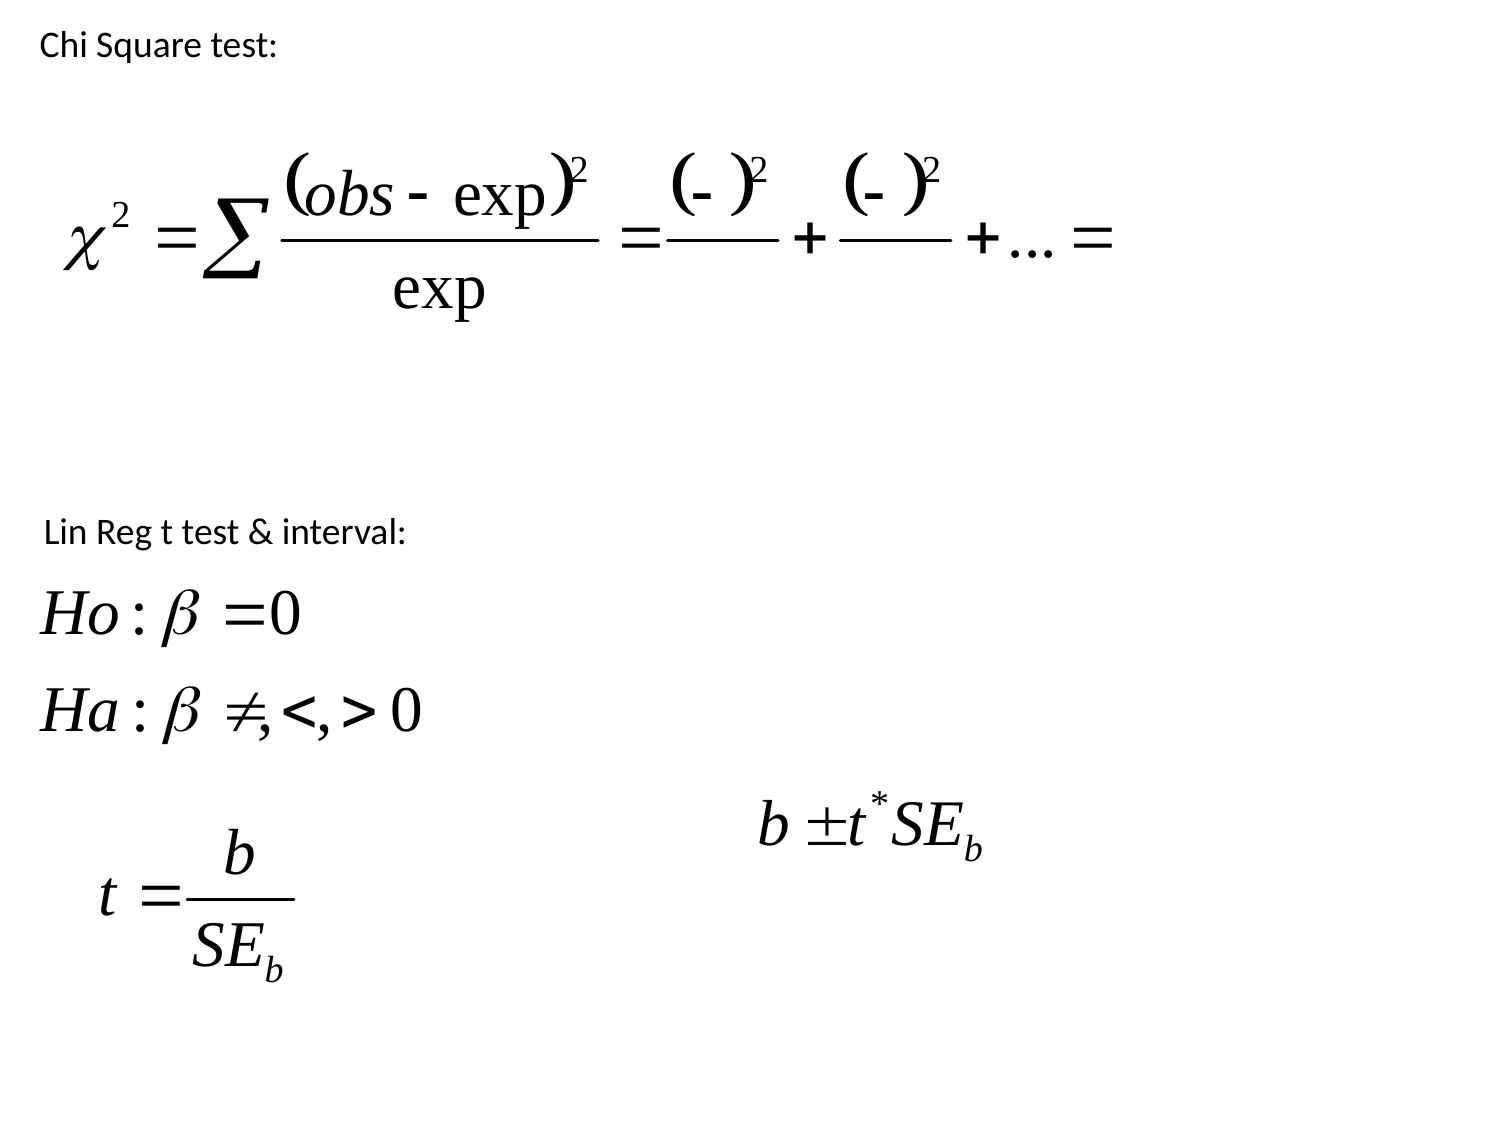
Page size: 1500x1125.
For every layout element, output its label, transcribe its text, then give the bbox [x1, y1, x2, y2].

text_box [749, 774, 995, 879]
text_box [90, 812, 309, 998]
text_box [28, 574, 432, 760]
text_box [53, 137, 1114, 339]
text_box Lin Reg t test & interval: [28, 499, 488, 560]
text_box Chi Square test: [24, 12, 313, 73]
